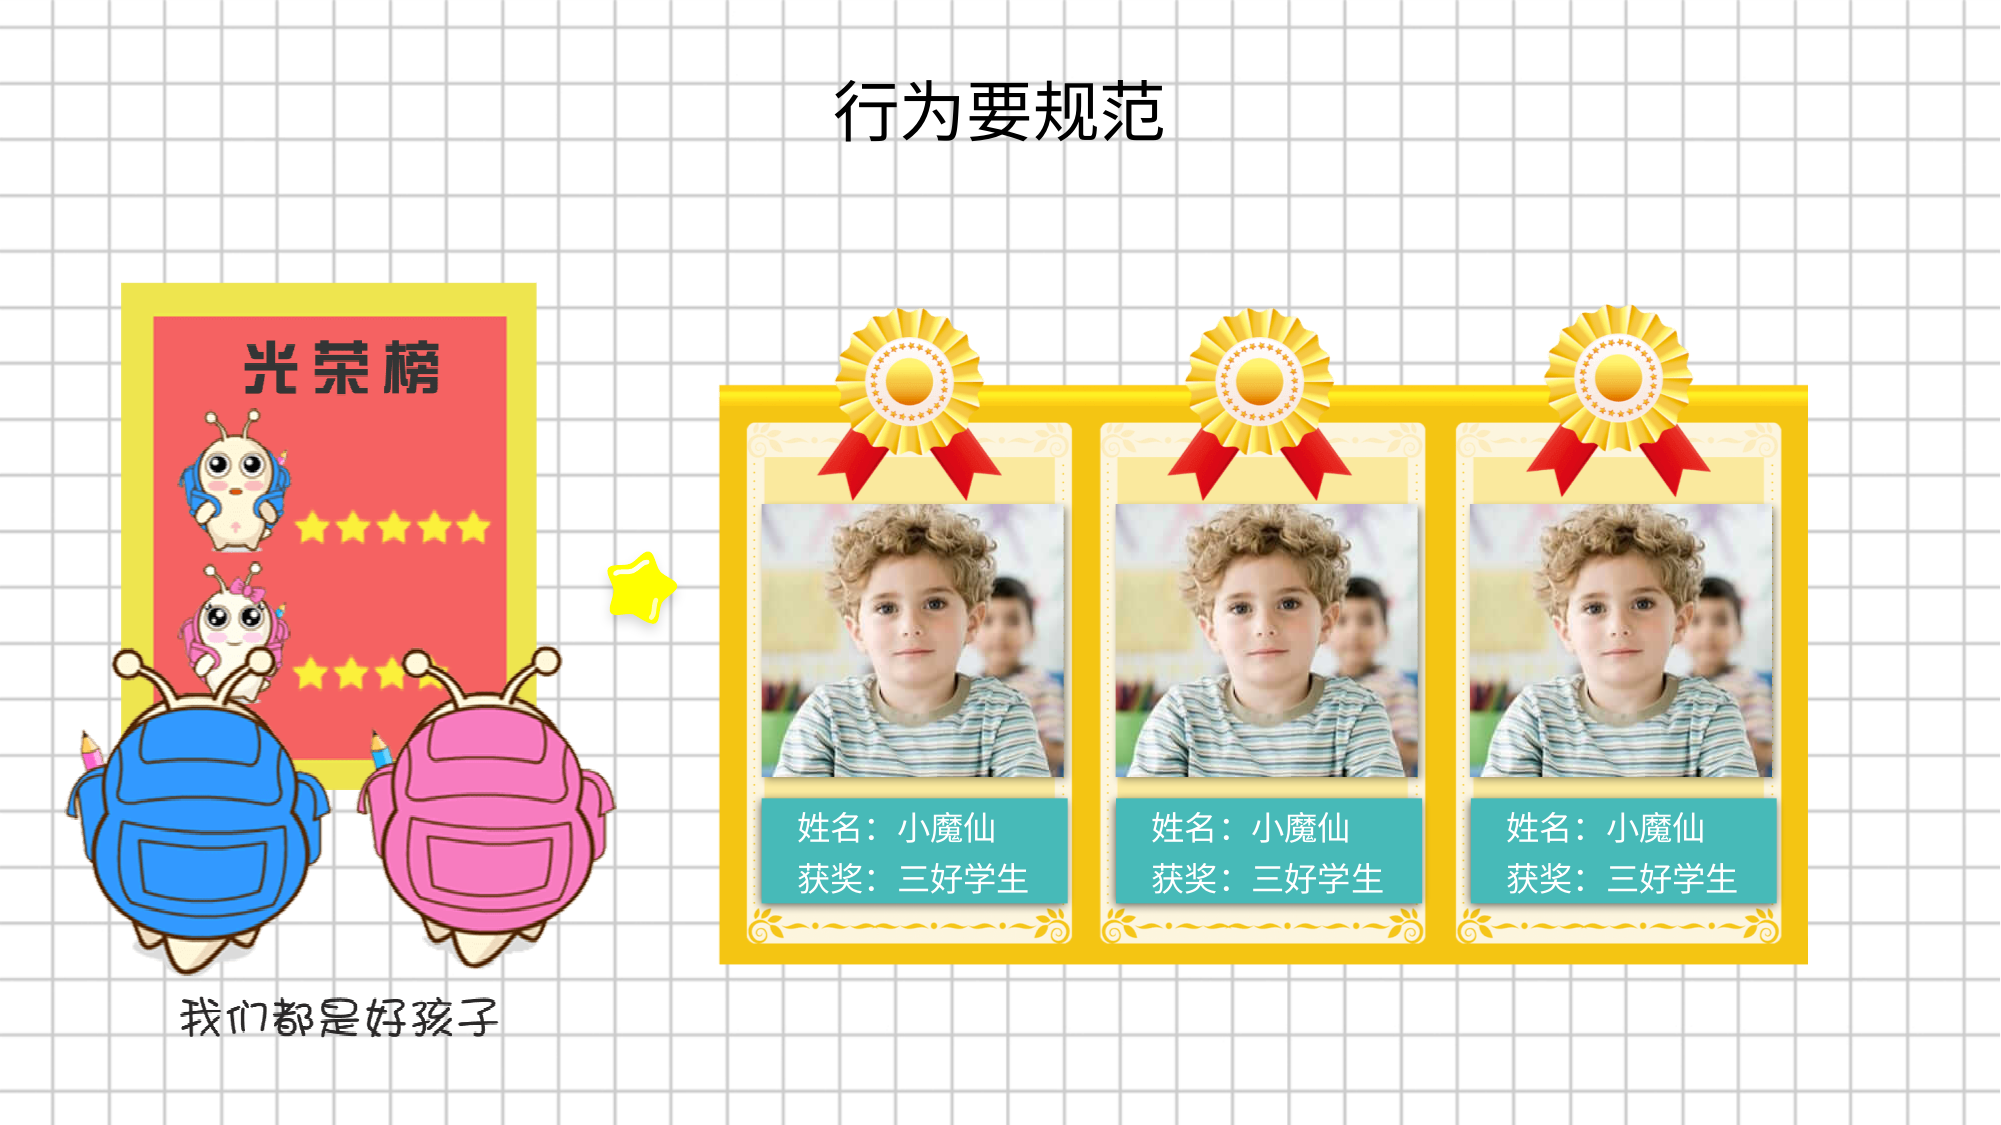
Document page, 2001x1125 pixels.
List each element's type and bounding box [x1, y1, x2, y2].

text_box [761, 787, 1068, 904]
text_box [1116, 787, 1423, 904]
text_box [606, 551, 676, 620]
text_box [595, 62, 1405, 209]
text_box [1470, 787, 1777, 904]
picture [0, 0, 2001, 1125]
